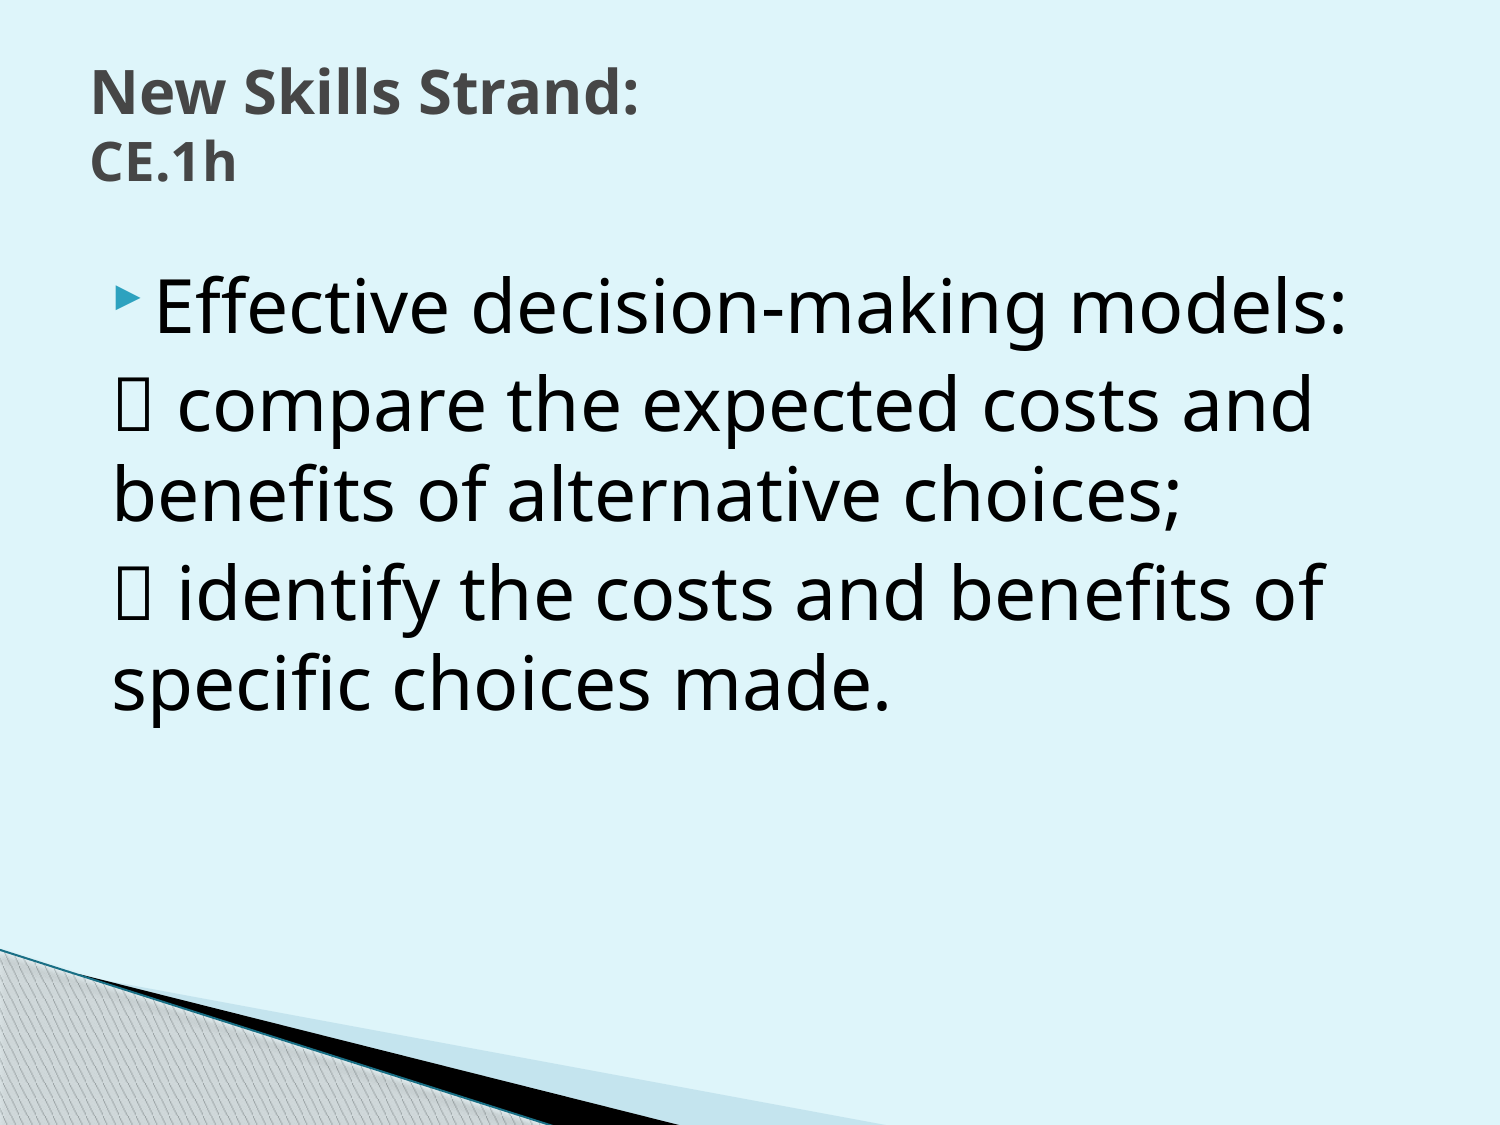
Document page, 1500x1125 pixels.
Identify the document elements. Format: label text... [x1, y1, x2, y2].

list Effective decision-making models:  compare the expected costs and benefits of alternative choices;  identify the costs and benefits of specific choices made. [78, 174, 1429, 918]
title New Skills Strand: CE.1h [75, 45, 1425, 200]
